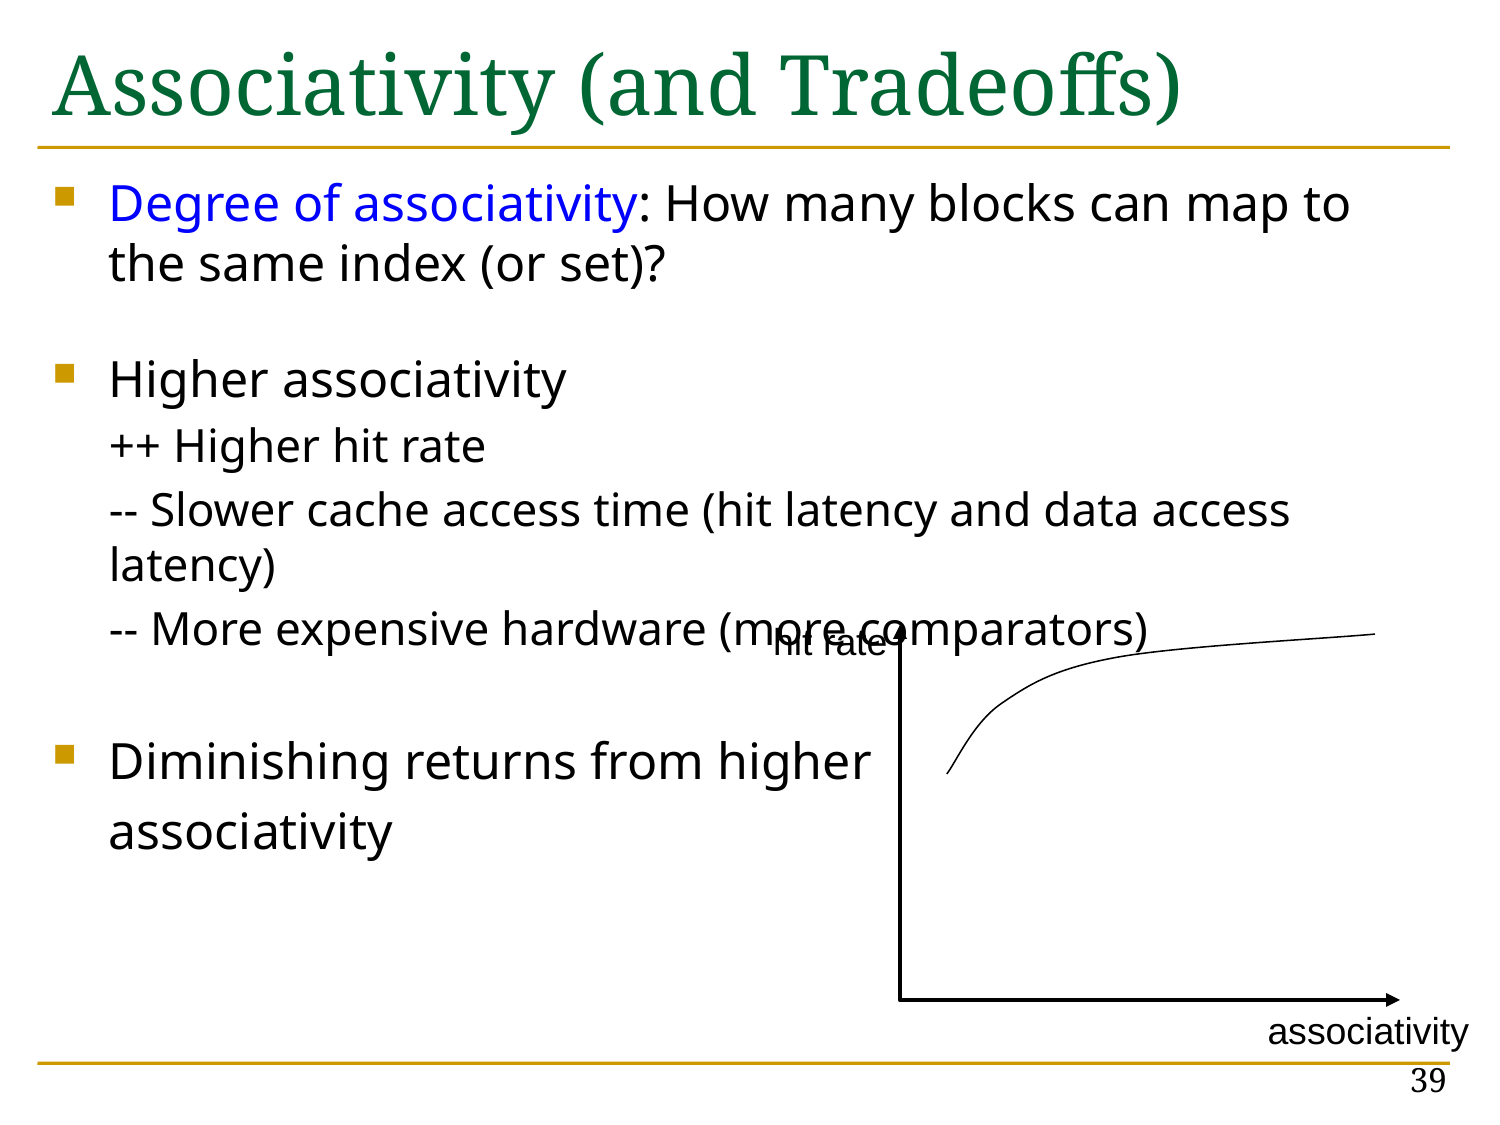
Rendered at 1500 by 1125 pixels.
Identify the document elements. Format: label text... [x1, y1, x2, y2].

slide_number 39 [1111, 1036, 1462, 1112]
list Degree of associativity: How many blocks can map to the same index (or set)? Higher associativity ++ Higher hit rate -- Slower cache access time (hit latency and data access latency) -- More expensive hardware (more comparators) Diminishing returns from higher associativity [37, 163, 1450, 1016]
text_box [946, 634, 1375, 774]
text_box hit rate [758, 610, 903, 671]
text_box associativity [1252, 999, 1484, 1060]
text_box [900, 627, 1399, 1001]
title Associativity (and Tradeoffs) [37, 24, 1450, 163]
